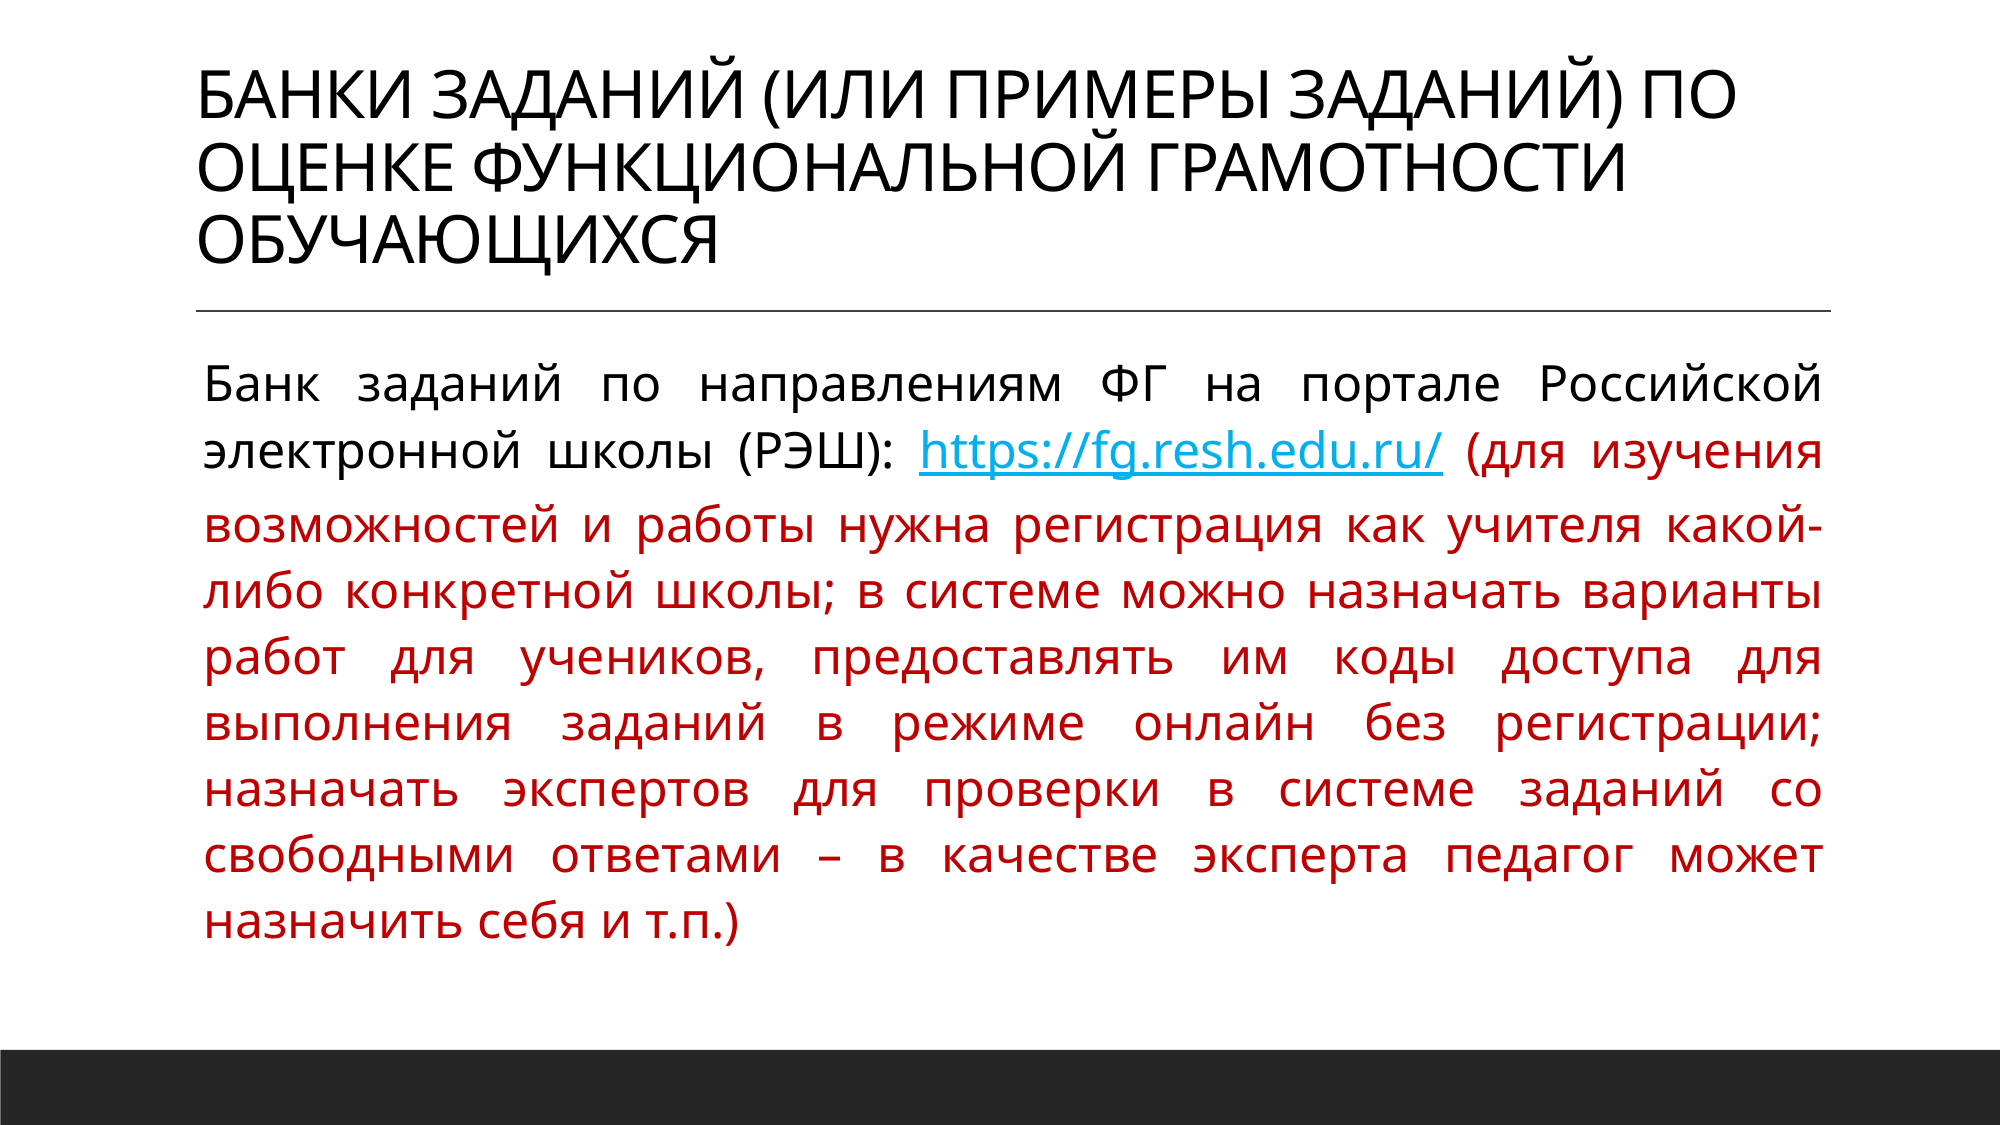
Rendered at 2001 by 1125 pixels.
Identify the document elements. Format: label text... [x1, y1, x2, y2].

title БАНКИ ЗАДАНИЙ (ИЛИ ПРИМЕРЫ ЗАДАНИЙ) ПО ОЦЕНКЕ ФУНКЦИОНАЛЬНОЙ ГРАМОТНОСТИ ОБУЧАЮЩИХСЯ [180, 47, 1830, 285]
text_box Банк заданий по направлениям ФГ на портале Российской электронной школы (РЭШ): https://fg.resh.edu.ru/ (для изучения возможностей и работы нужна регистрация как учителя какой-либо конкретной школы; в системе можно назначать варианты работ для учеников, предоставлять им коды доступа для выполнения заданий в режиме онлайн без регистрации; назначать экспертов для проверки в системе заданий со свободными ответами – в качестве эксперта педагог может назначить себя и т.п.) [188, 338, 1839, 1023]
